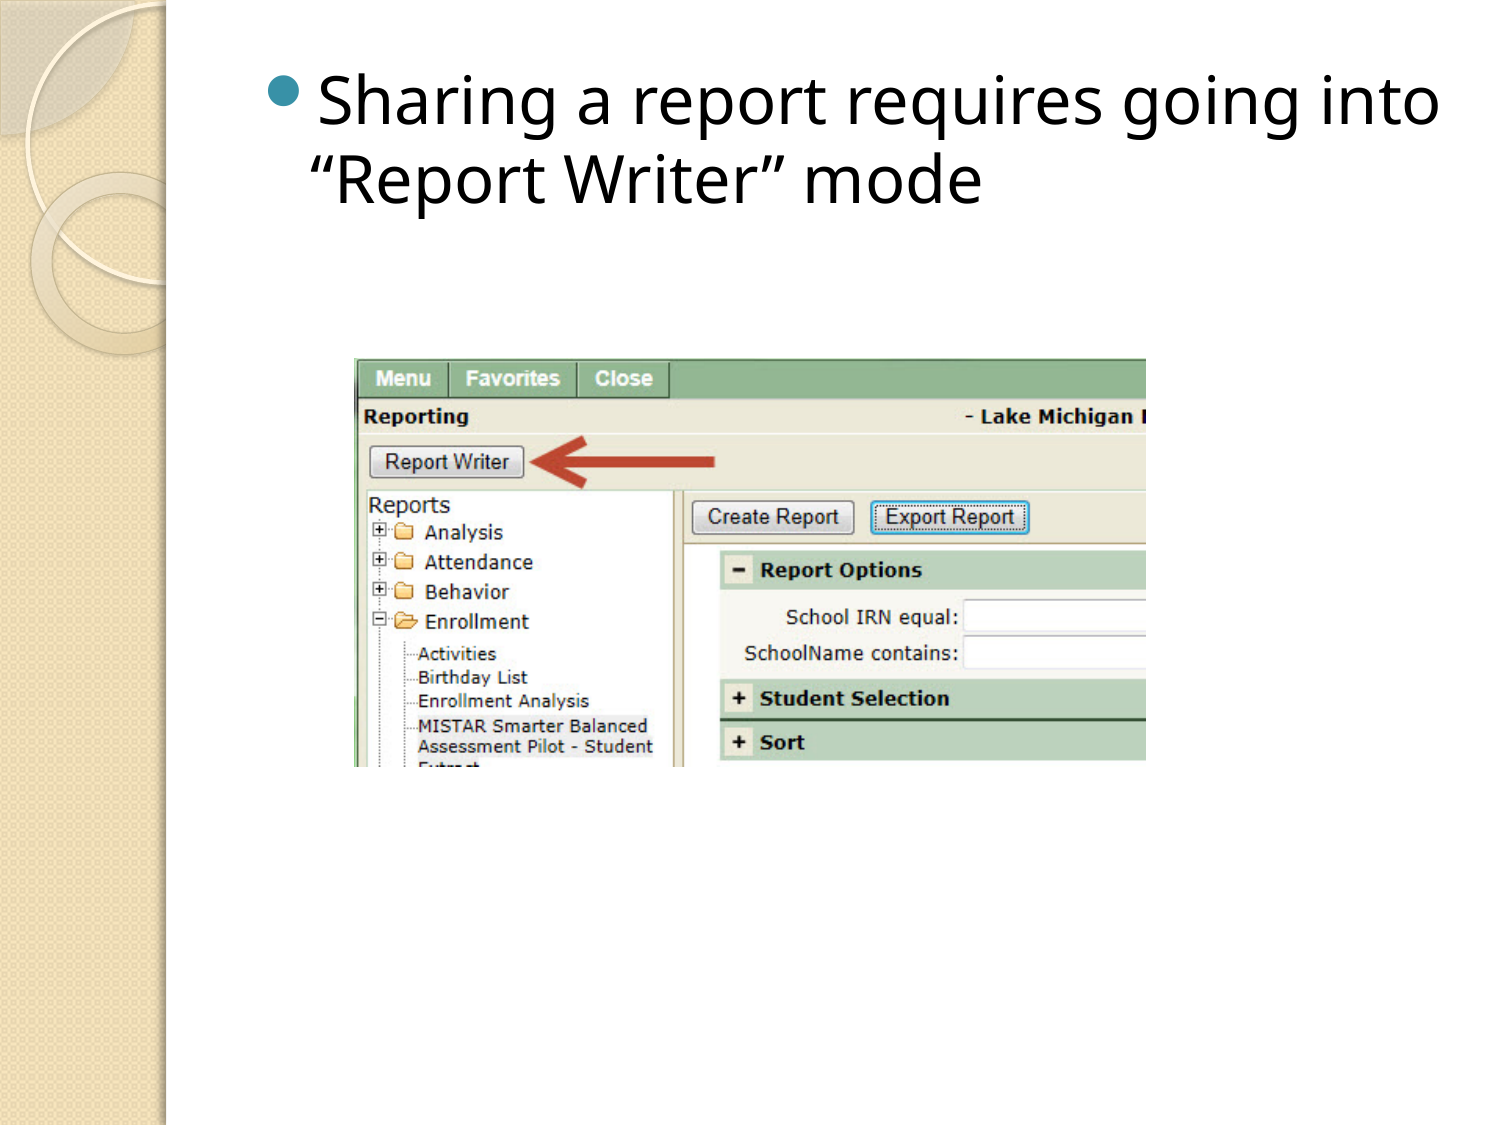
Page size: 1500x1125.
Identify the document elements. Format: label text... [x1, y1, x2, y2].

list Sharing a report requires going into “Report Writer” mode [235, 50, 1466, 288]
picture [354, 358, 1146, 767]
